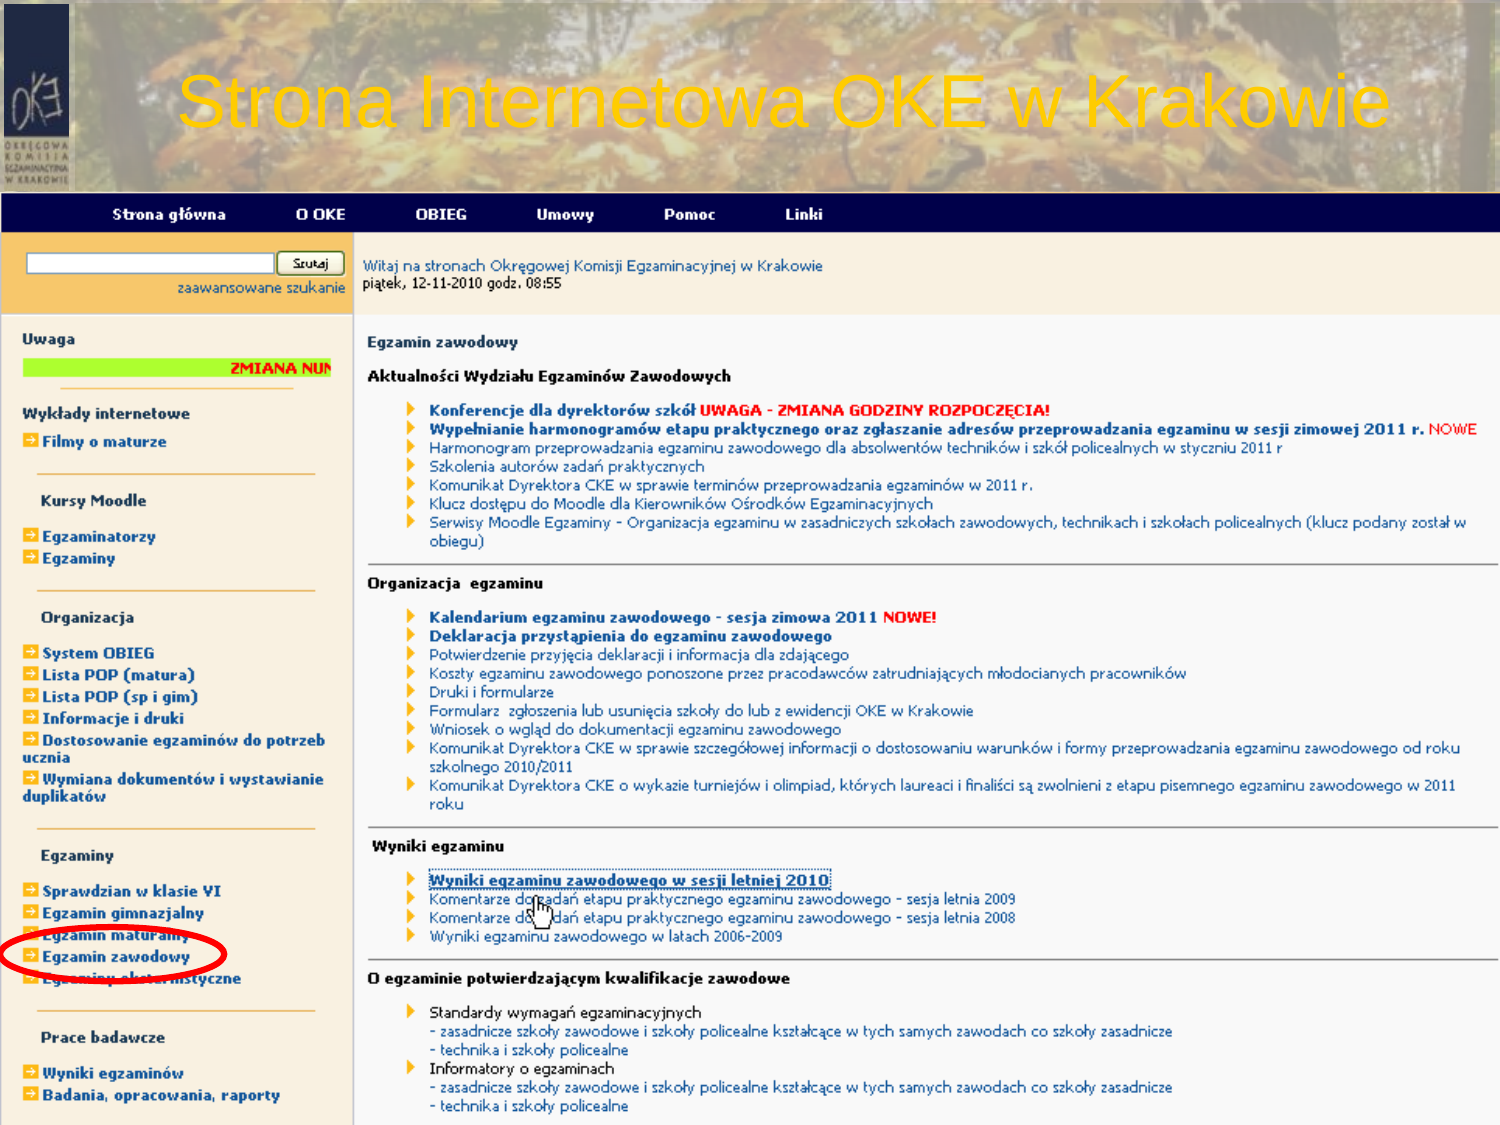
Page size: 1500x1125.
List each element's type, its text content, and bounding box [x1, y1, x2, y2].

title Strona Internetowa OKE w Krakowie [74, 3, 1495, 191]
picture [0, 192, 1500, 1125]
